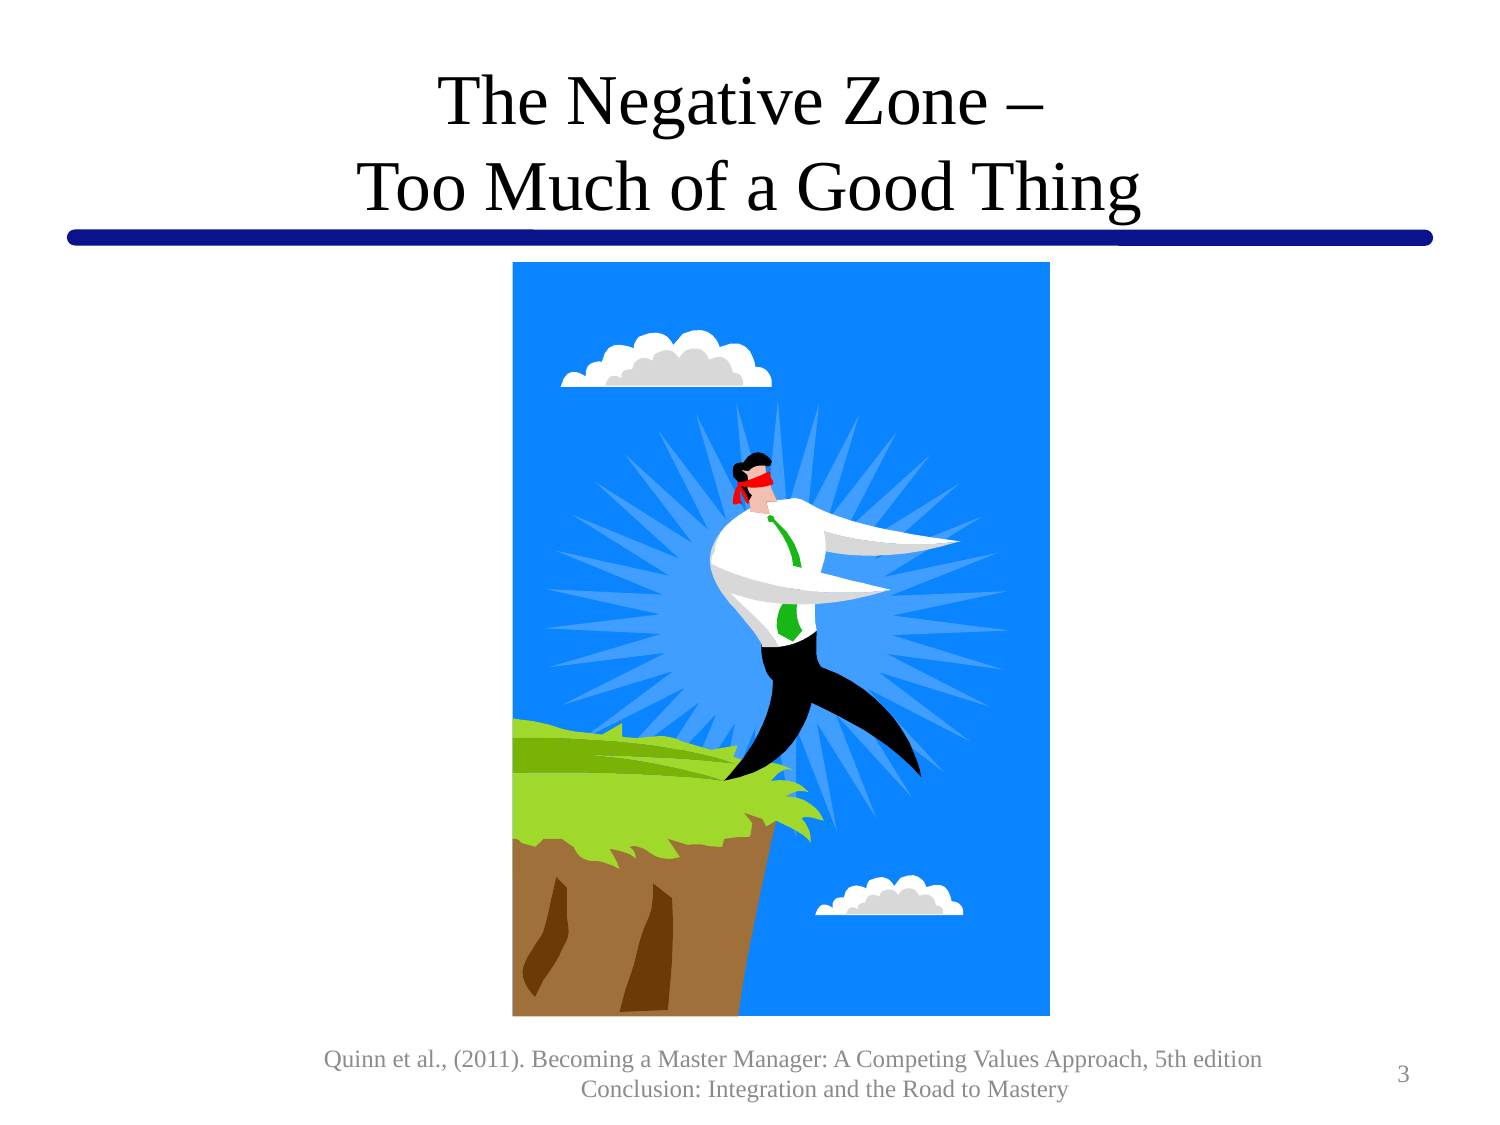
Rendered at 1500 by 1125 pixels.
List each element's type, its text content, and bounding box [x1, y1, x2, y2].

slide_number 3 [1074, 1042, 1425, 1103]
picture [512, 262, 1051, 1017]
title The Negative Zone – Too Much of a Good Thing [75, 45, 1425, 233]
footer Quinn et al., (2011). Becoming a Master Manager: A Competing Values Approach, 5th edition Conclusion: Integration and the Road to Mastery [300, 1042, 1074, 1103]
